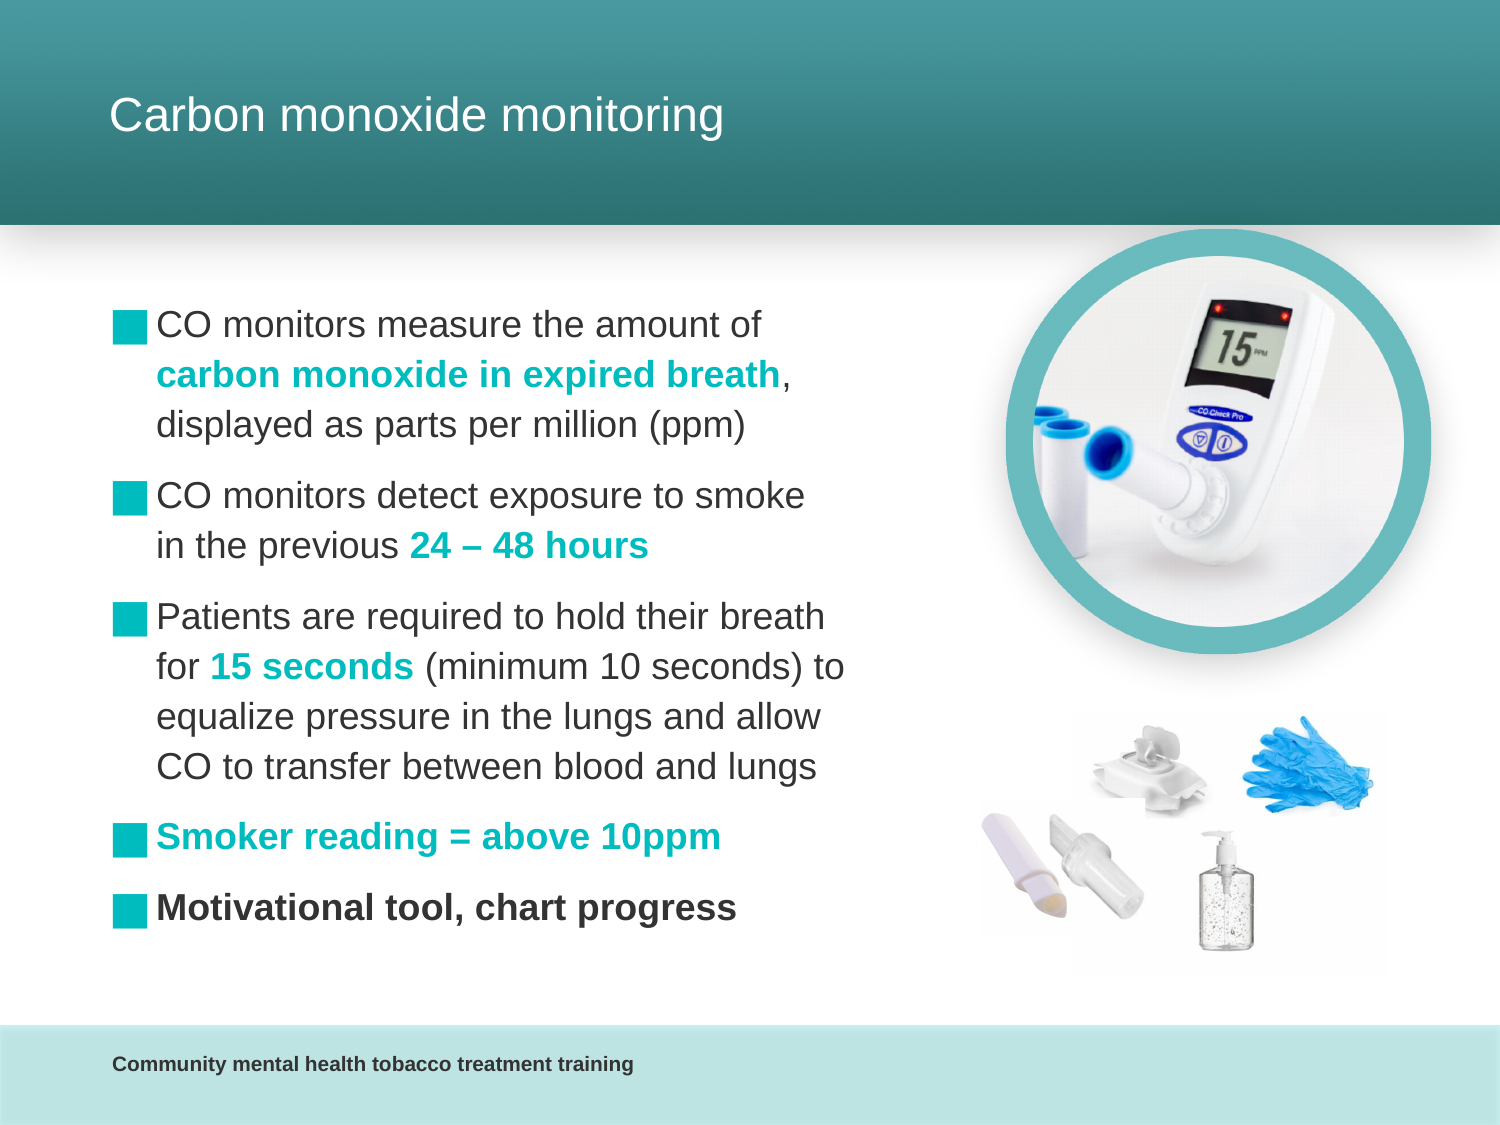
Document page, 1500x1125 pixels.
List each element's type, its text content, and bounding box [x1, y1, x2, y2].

list CO monitors measure the amount of carbon monoxide in expired breath, displayed as parts per million (ppm) CO monitors detect exposure to smoke in the previous 24 – 48 hours Patients are required to hold their breath for 15 seconds (minimum 10 seconds) to equalize pressure in the lungs and allow CO to transfer between blood and lungs Smoker reading = above 10ppm Motivational tool, chart progress [93, 287, 924, 976]
picture [0, 0, 1500, 684]
title Carbon monoxide monitoring [93, 24, 1401, 201]
picture [980, 711, 1388, 976]
footer Community mental health tobacco treatment training [97, 1042, 1388, 1103]
